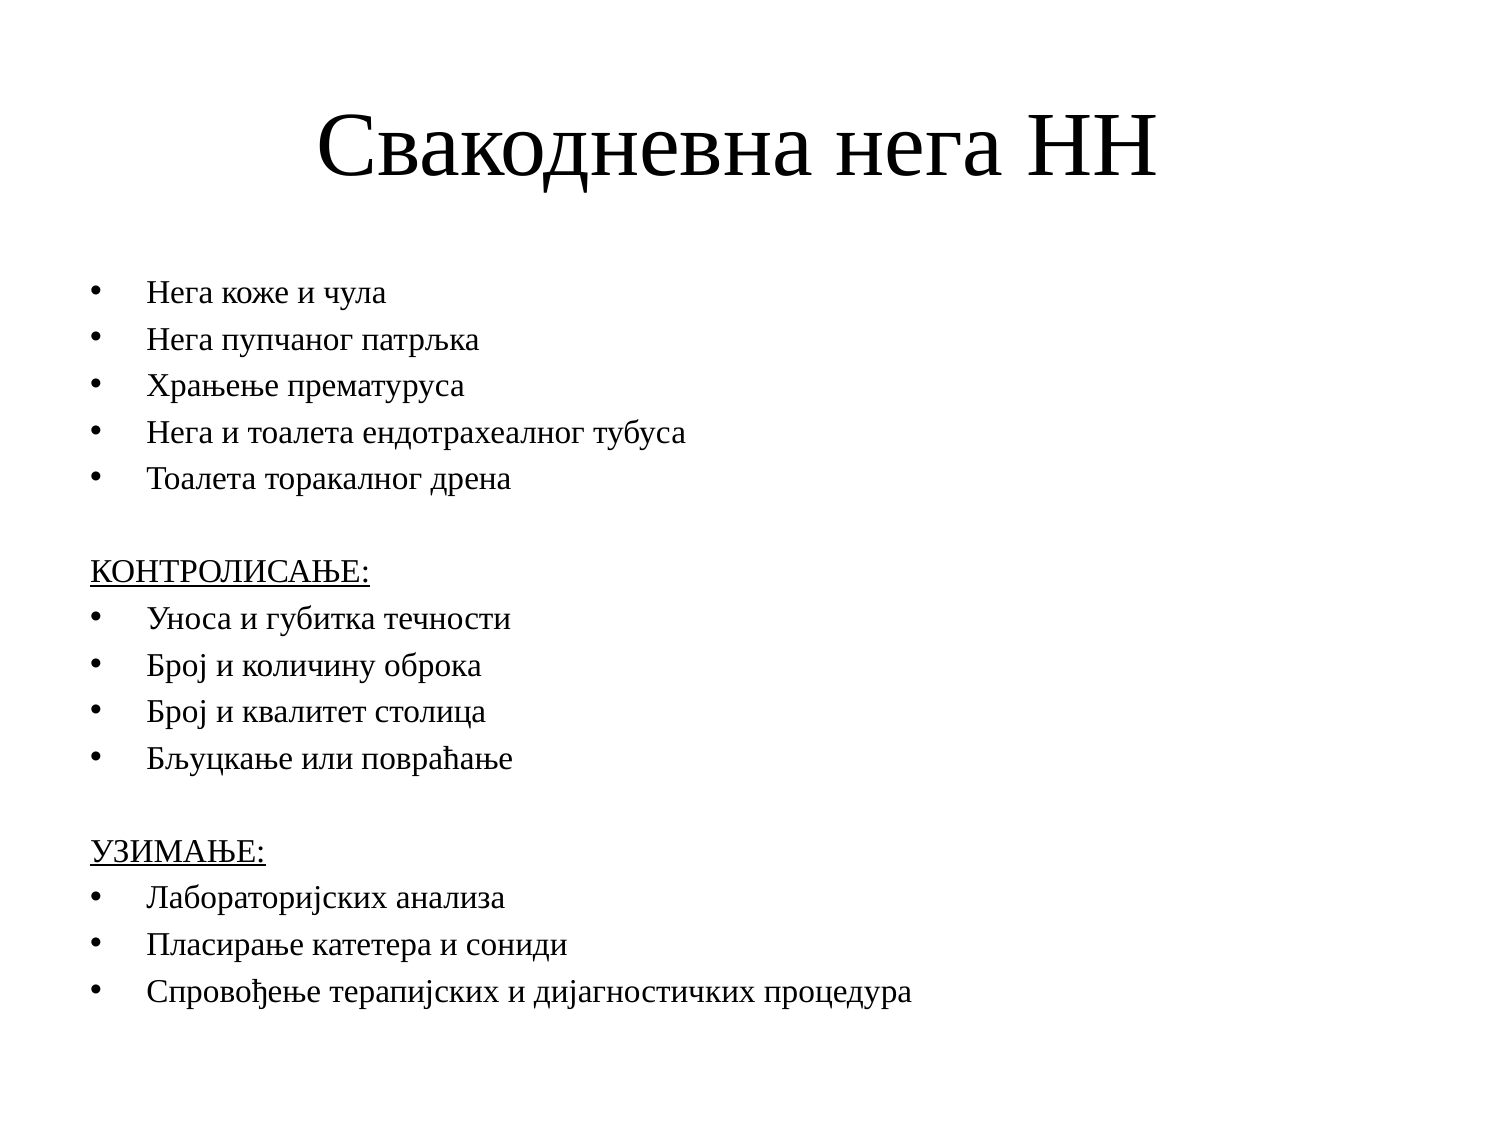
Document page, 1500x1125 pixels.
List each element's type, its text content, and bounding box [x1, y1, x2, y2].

list Нега коже и чула Нега пупчаног патрљка Храњење прематуруса Нега и тоалета ендотрахеалног тубуса Тоалета торакалног дрена КОНТРОЛИСАЊЕ: Уноса и губитка течности Број и количину оброка Број и квалитет столица Бљуцкање или повраћање УЗИМАЊЕ: Лабораторијских анализа Пласирање катетера и сониди Спровођење терапијских и дијагностичких процедура [75, 262, 1425, 1005]
title Свакодневна нега НН [75, 45, 1425, 233]
